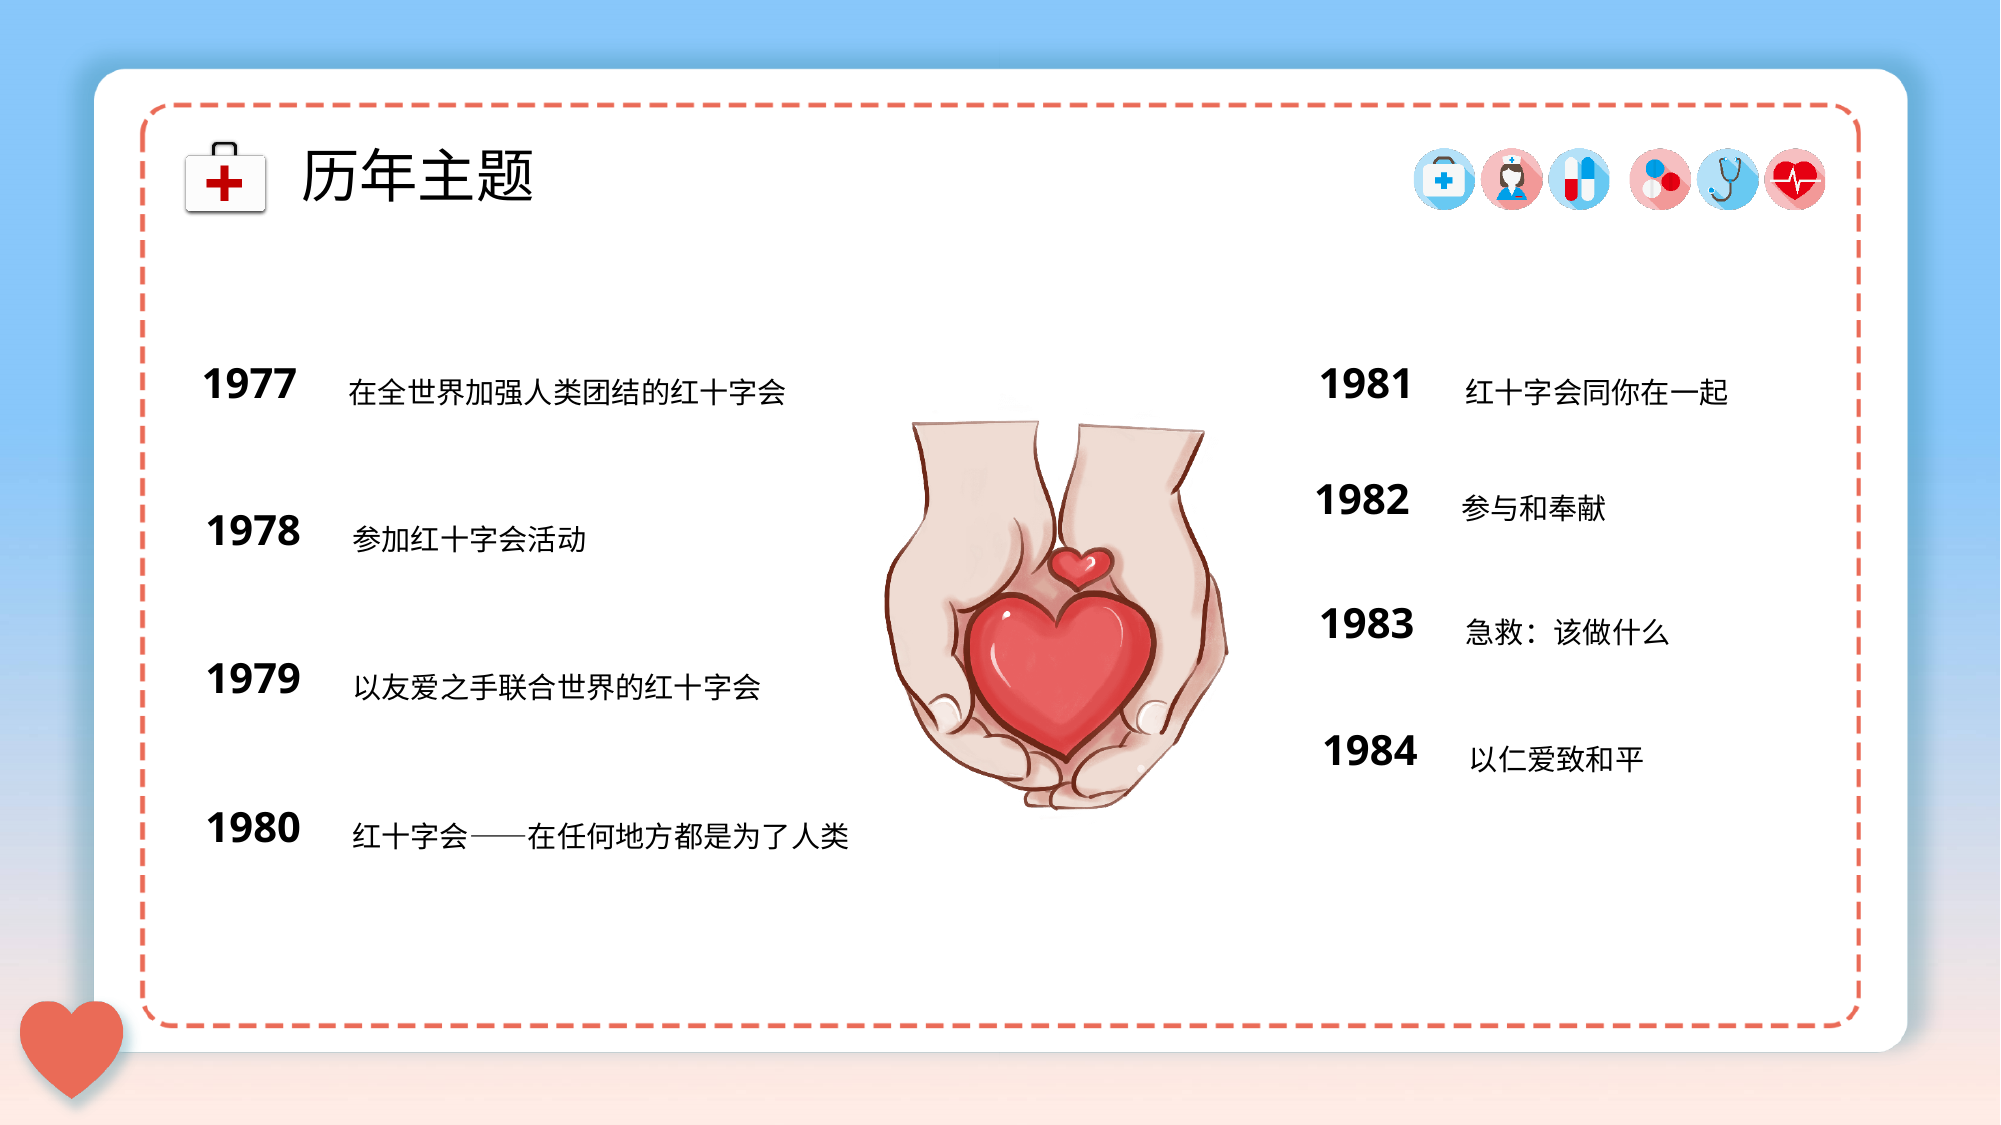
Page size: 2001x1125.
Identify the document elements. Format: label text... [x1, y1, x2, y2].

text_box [190, 793, 773, 860]
text_box 历年主题 [286, 131, 655, 217]
picture [0, 0, 2000, 1125]
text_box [190, 496, 667, 562]
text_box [186, 349, 773, 416]
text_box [1334, 465, 1796, 531]
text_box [1334, 349, 1820, 416]
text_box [190, 644, 773, 710]
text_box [1334, 715, 1804, 782]
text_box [1334, 589, 2000, 656]
